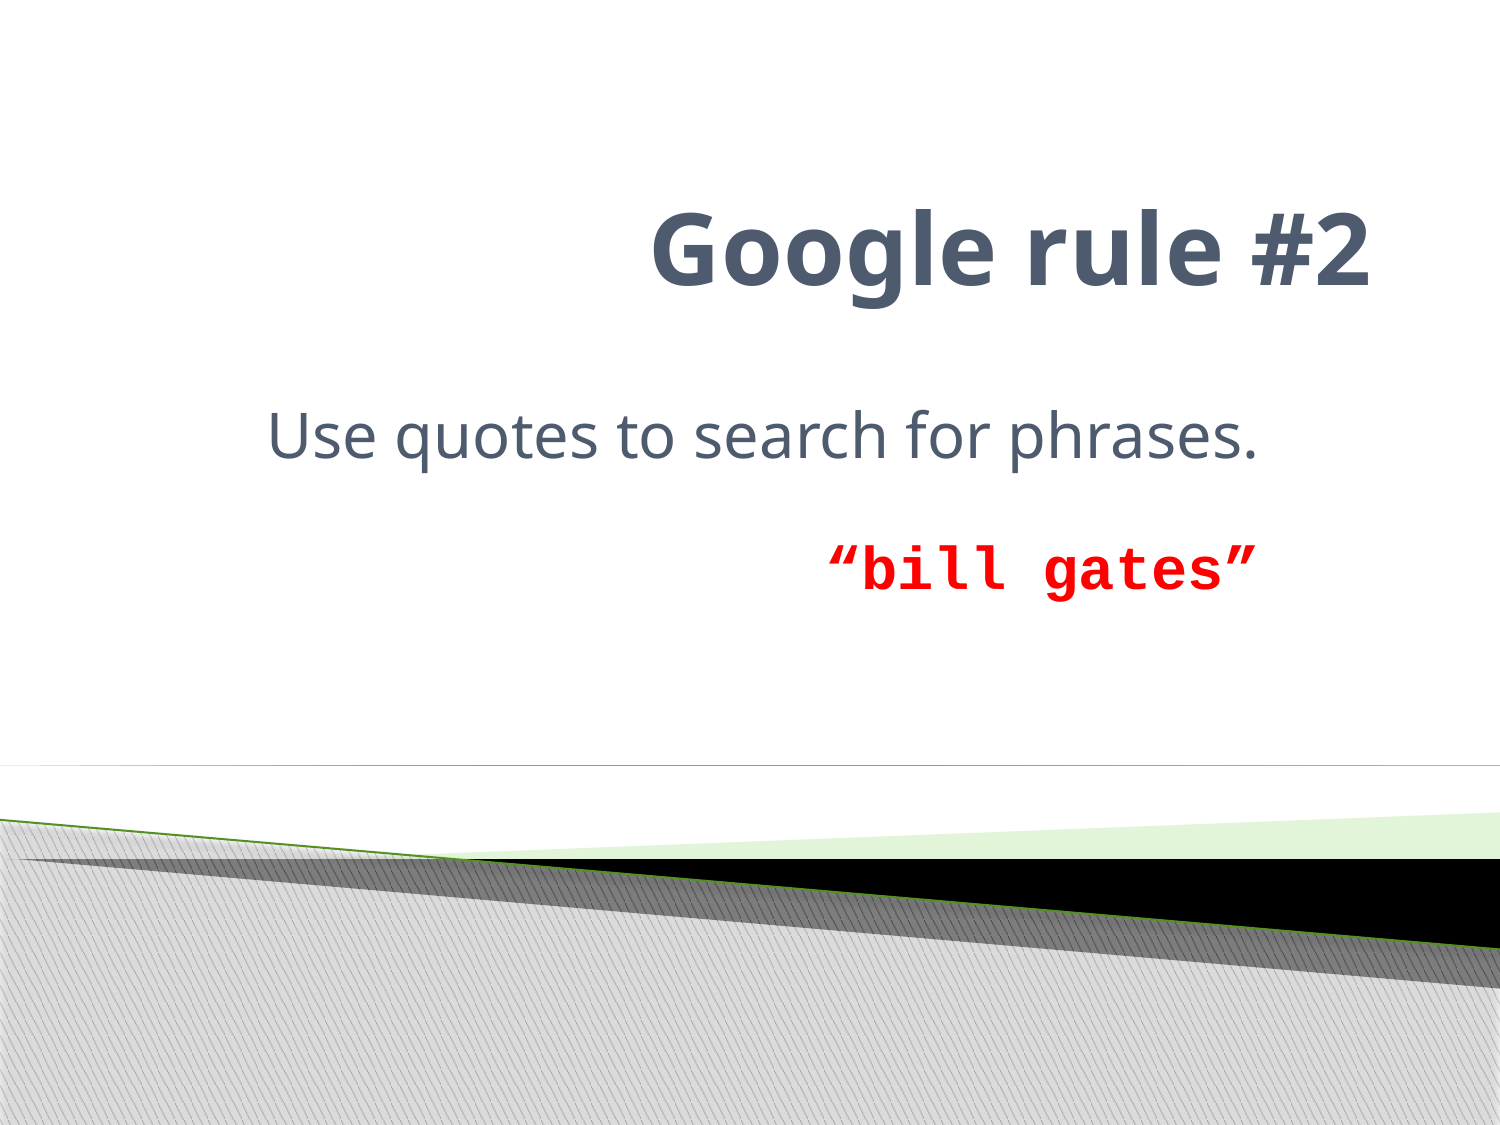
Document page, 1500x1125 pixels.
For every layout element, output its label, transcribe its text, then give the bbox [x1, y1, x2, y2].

subtitle Use quotes to search for phrases. “bill gates” [225, 387, 1275, 675]
picture [5, 859, 1500, 989]
title Google rule #2 [112, 125, 1388, 313]
